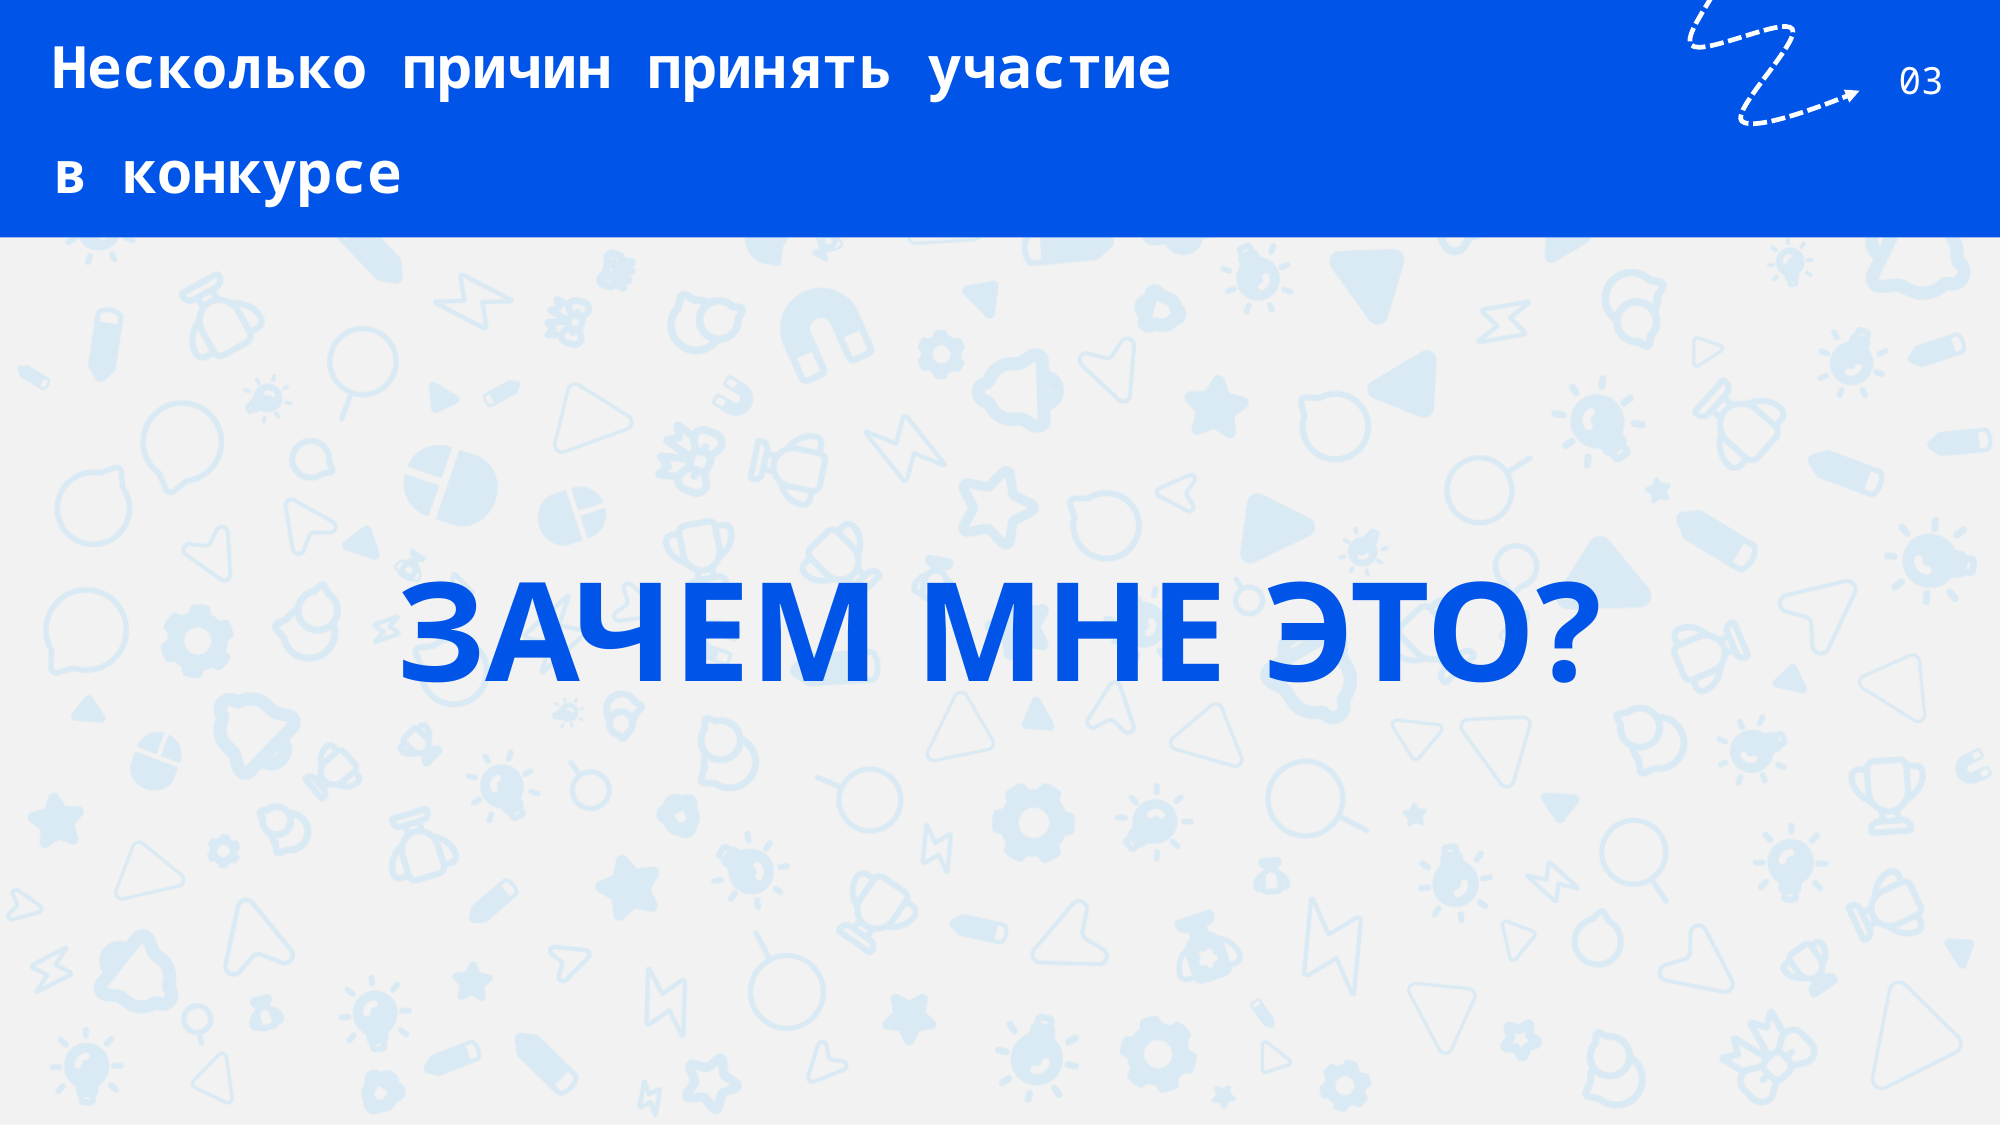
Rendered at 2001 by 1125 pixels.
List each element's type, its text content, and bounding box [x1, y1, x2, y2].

picture [0, 0, 2001, 1125]
text_box [0, 0, 2000, 239]
text_box [1688, 0, 1860, 126]
text_box ЗАЧЕМ МНЕ ЭТО? [332, 537, 1668, 717]
text_box 03 [1883, 49, 1959, 110]
text_box Несколько причин принять участие в конкурсе [37, 51, 1511, 213]
